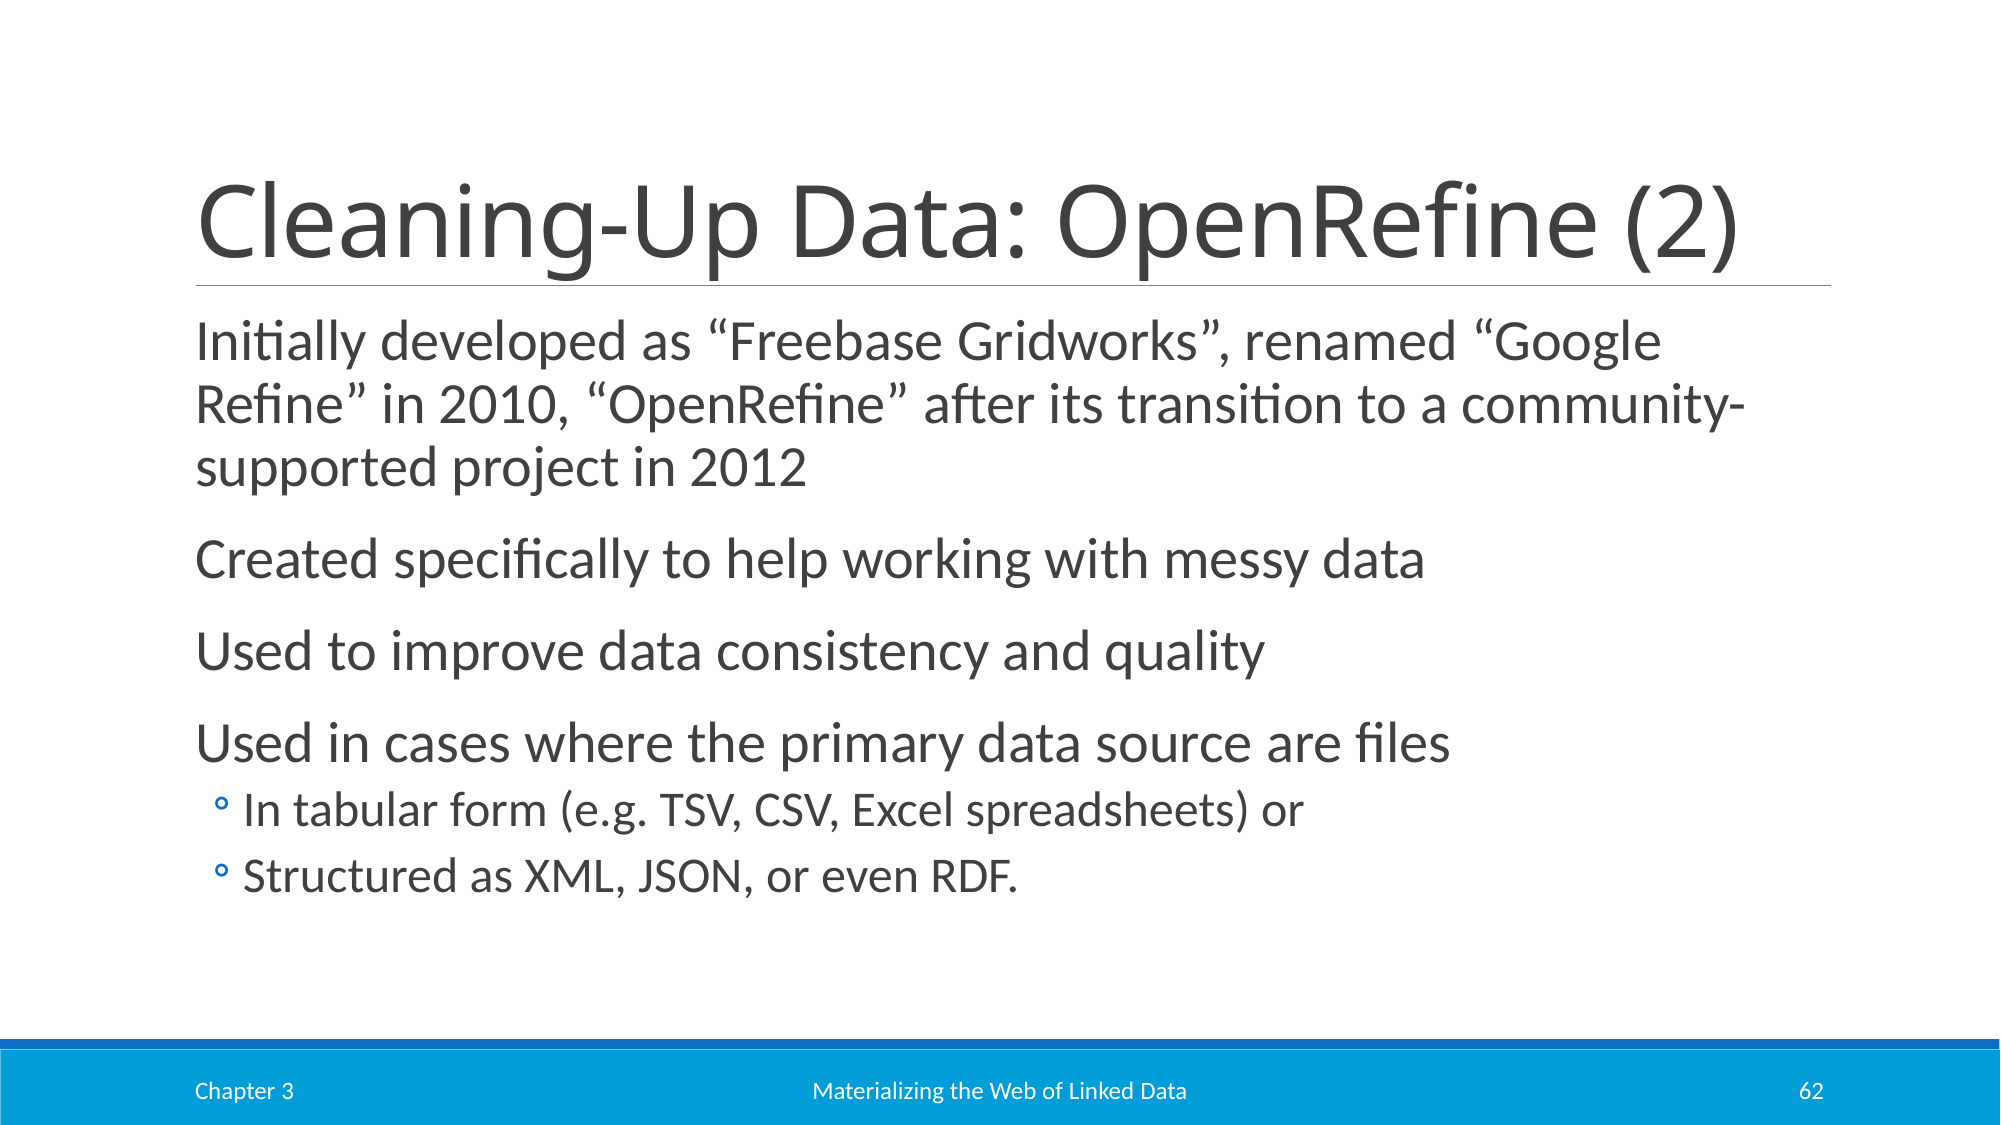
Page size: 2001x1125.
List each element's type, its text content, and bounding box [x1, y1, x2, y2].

title Cleaning-Up Data: OpenRefine (2) [180, 47, 1830, 285]
list Initially developed as “Freebase Gridworks”, renamed “Google Refine” in 2010, “OpenRefine” after its transition to a community-supported project in 2012 Created specifically to help working with messy data Used to improve data consistency and quality Used in cases where the primary data source are files In tabular form (e.g. TSV, CSV, Excel spreadsheets) or Structured as XML, JSON, or even RDF. [180, 302, 1830, 963]
footer Materializing the Web of Linked Data [604, 1059, 1396, 1120]
slide_number Chapter 3 [180, 1059, 586, 1120]
slide_number 62 [1624, 1059, 1840, 1120]
